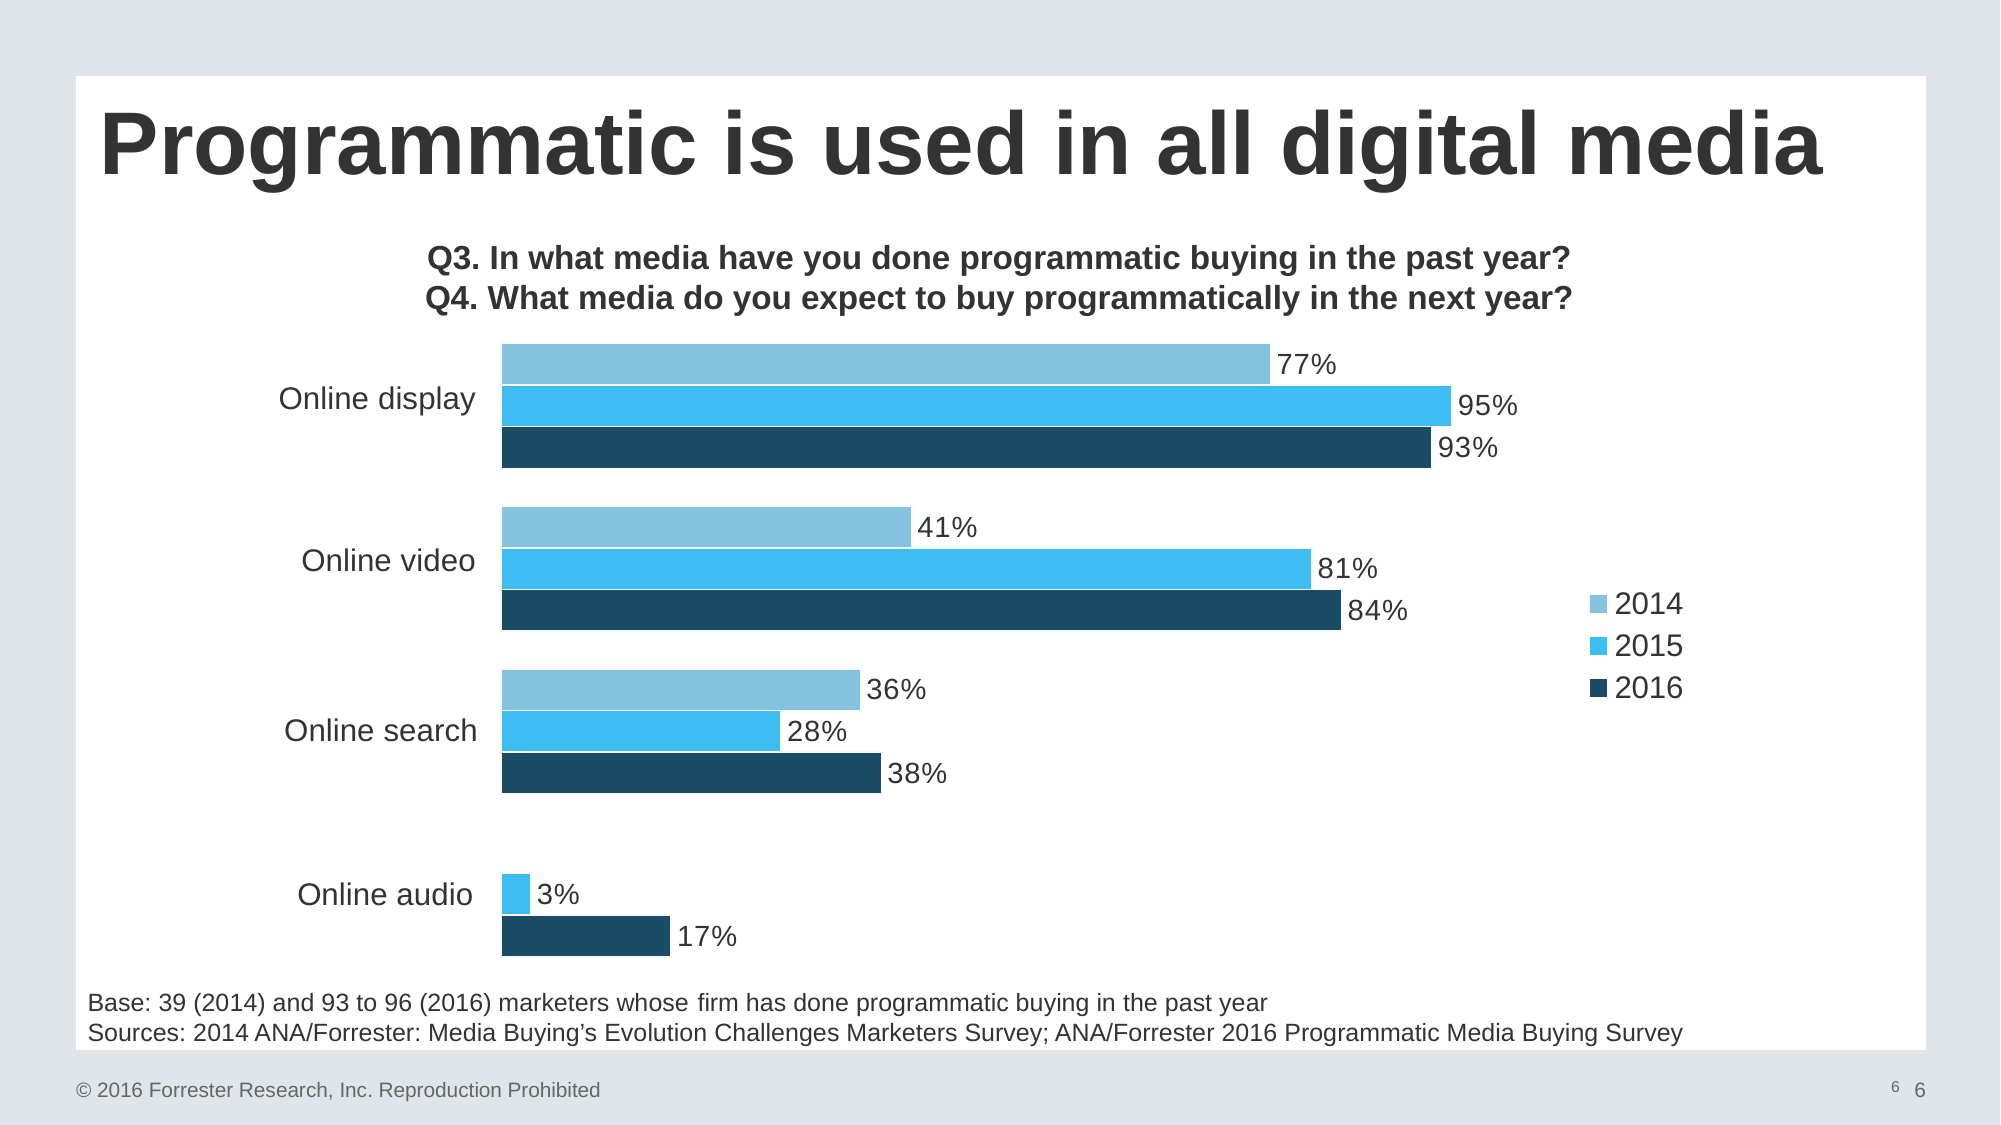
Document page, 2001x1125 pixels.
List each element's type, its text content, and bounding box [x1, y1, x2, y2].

title Programmatic is used in all digital media [99, 97, 1900, 195]
chart [187, 235, 1740, 979]
text_box Base: 39 (2014) and 93 to 96 (2016) marketers whose firm has done programmatic buying in the past year Sources: 2014 ANA/Forrester: Media Buying’s Evolution Challenges Marketers Survey; ANA/Forrester 2016 Programmatic Media Buying Survey [87, 986, 1900, 1050]
